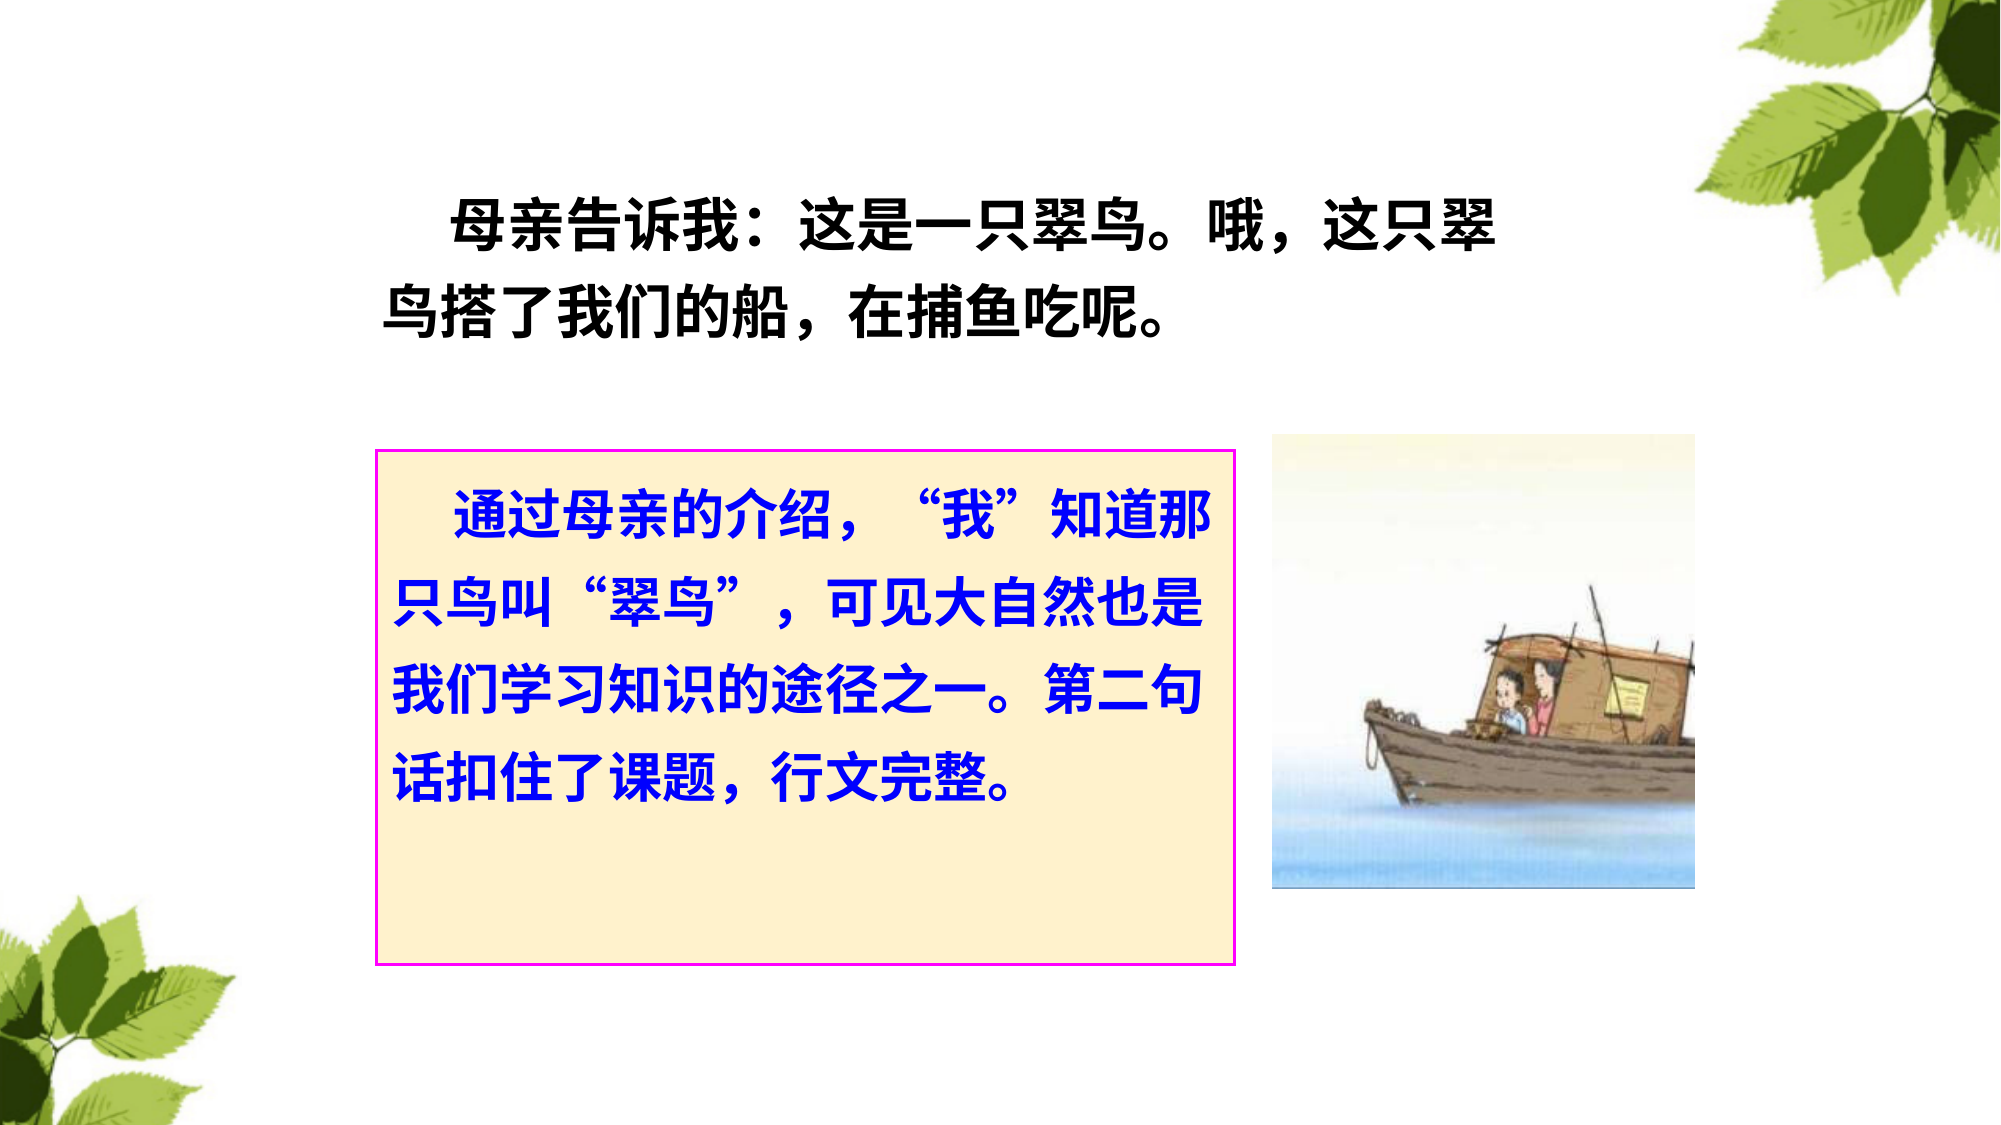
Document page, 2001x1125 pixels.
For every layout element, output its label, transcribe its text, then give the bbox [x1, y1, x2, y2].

picture [1272, 434, 1695, 889]
picture [0, 890, 242, 1125]
text_box 母亲告诉我：这是一只翠鸟。哦，这只翠鸟搭了我们的船，在捕鱼吃呢。 [367, 163, 1534, 353]
text_box 通过母亲的介绍，“我”知道那只鸟叫“翠鸟”，可见大自然也是我们学习知识的途径之一。第二句话扣住了课题，行文完整。 [375, 450, 1236, 966]
picture [1687, 0, 2001, 303]
